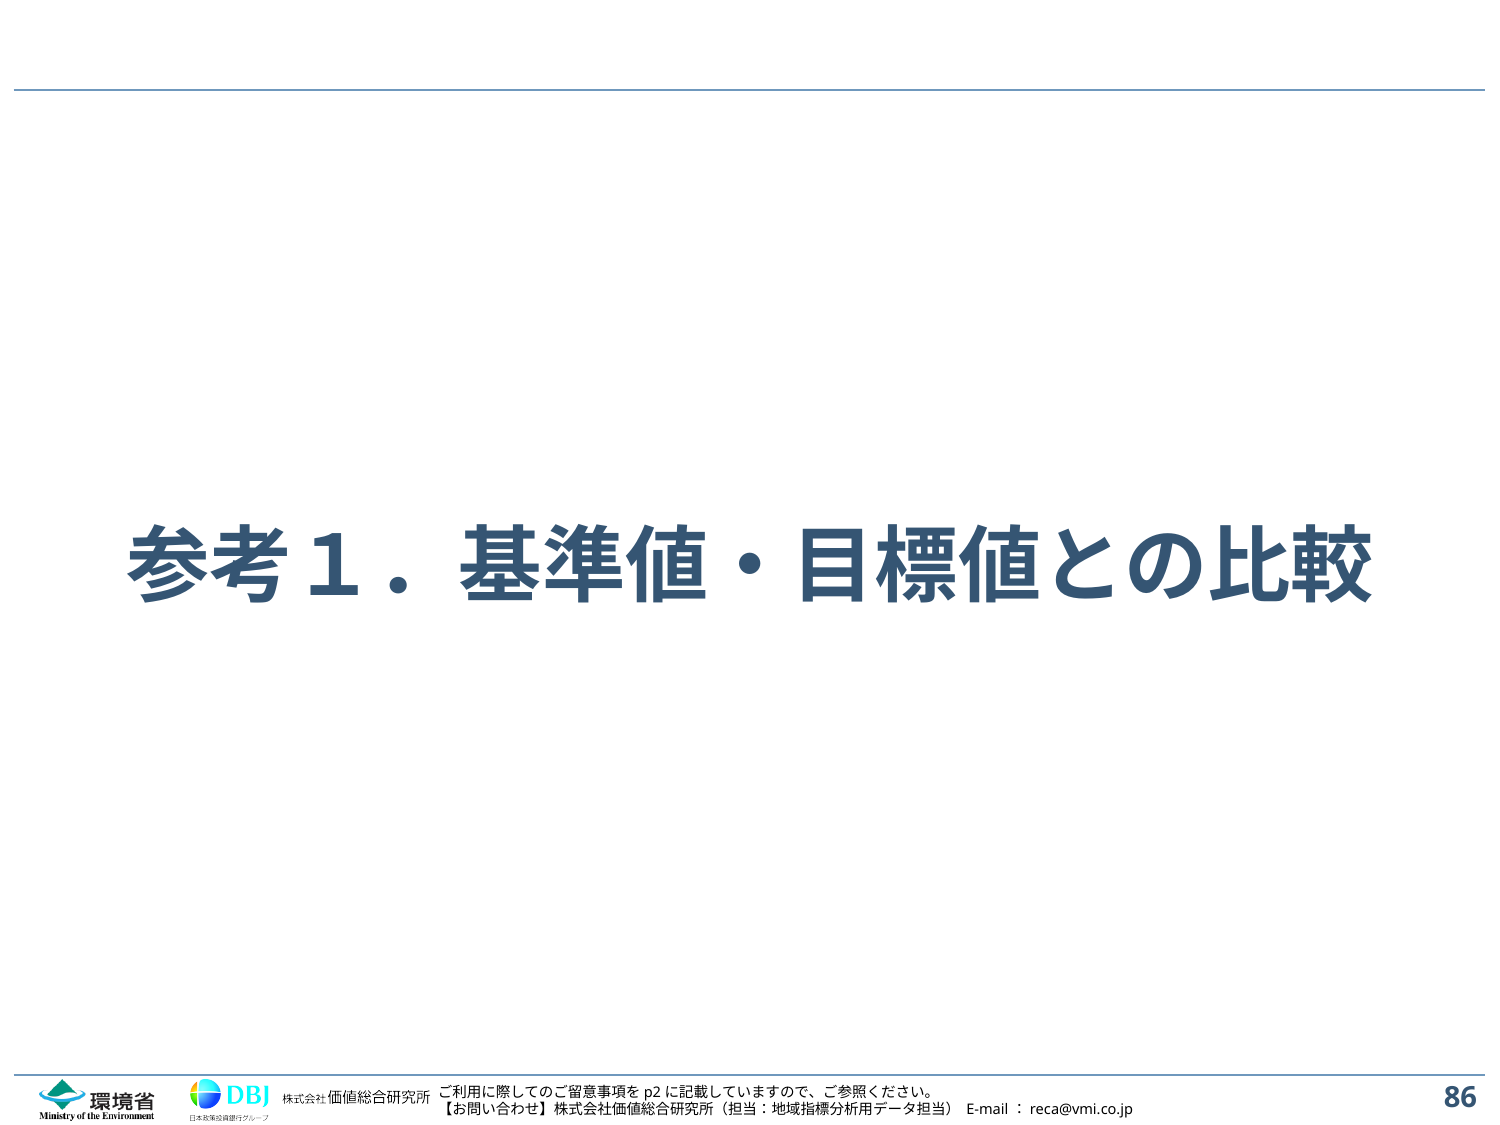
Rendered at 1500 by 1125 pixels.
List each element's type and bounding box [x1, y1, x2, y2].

picture [36, 1079, 157, 1124]
slide_number [1427, 1070, 1493, 1112]
title [0, 429, 1500, 696]
picture [186, 1076, 434, 1125]
